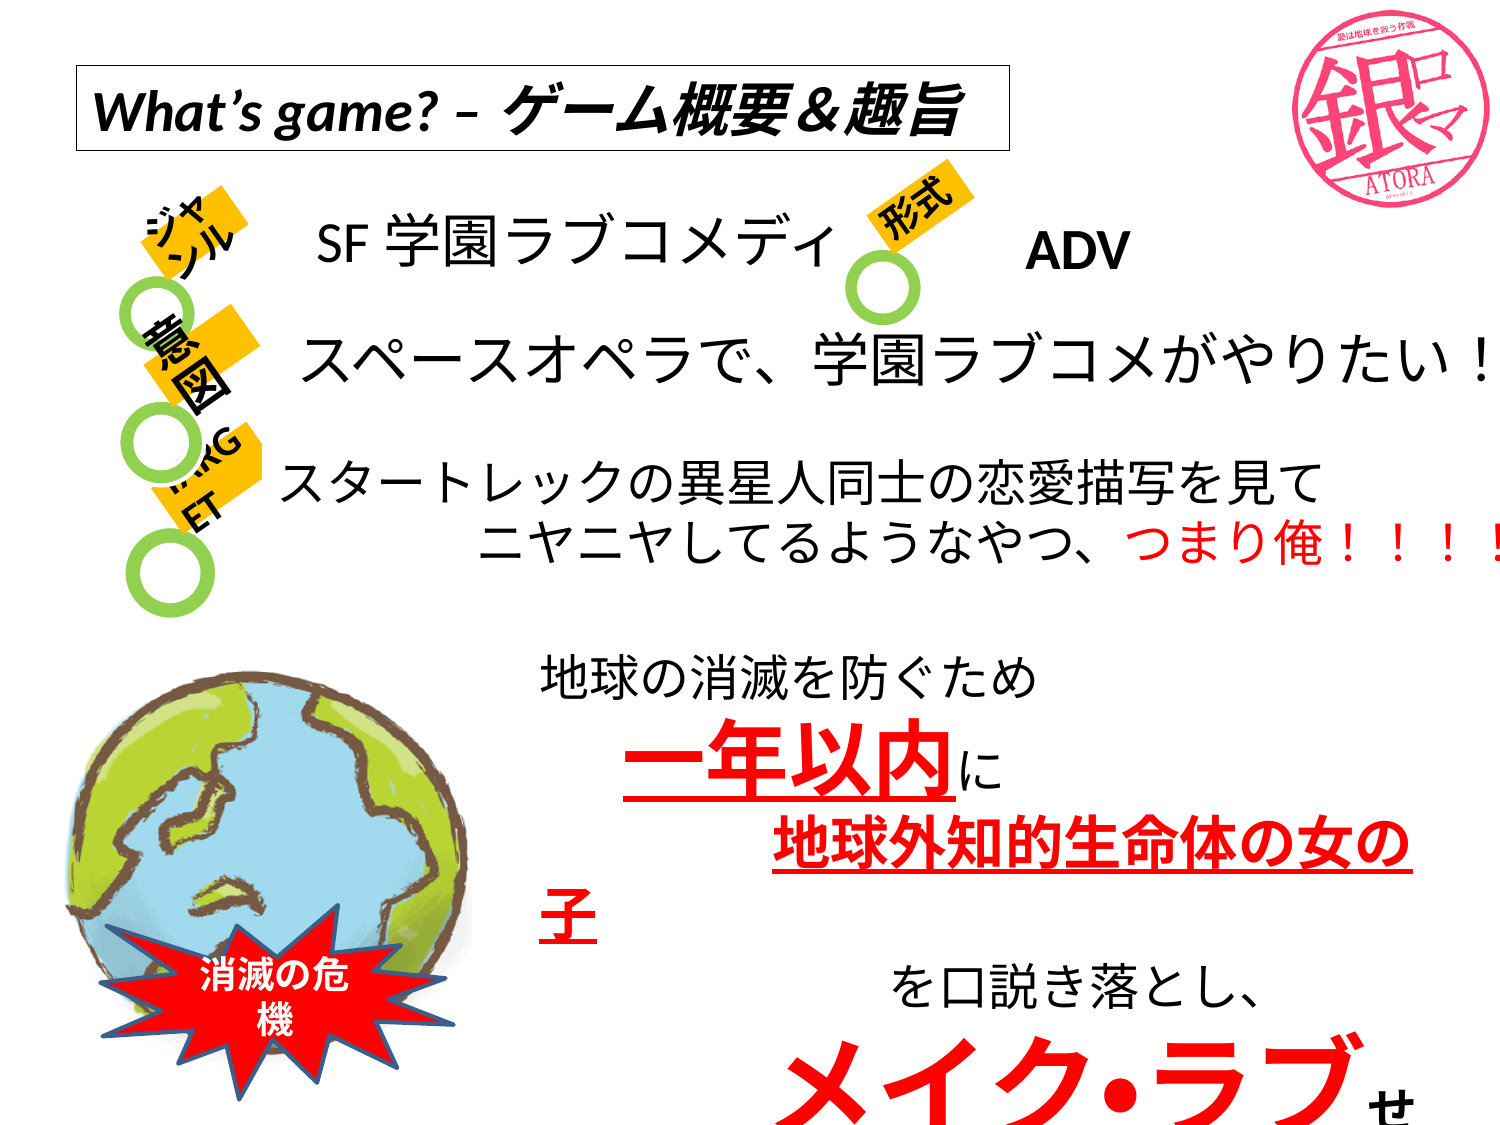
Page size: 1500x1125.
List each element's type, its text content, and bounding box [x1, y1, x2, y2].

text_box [0, 177, 373, 294]
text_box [0, 295, 385, 556]
text_box 消滅の危機 [231, 1075, 256, 1102]
text_box スペースオペラで、学園ラブコメがやりたい！ [390, 315, 706, 401]
text_box SF学園ラブコメディ [377, 196, 702, 281]
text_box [4, 563, 384, 697]
picture [52, 667, 472, 1067]
text_box スペースオペラで、学園ラブコメがやりたい！ [1100, 315, 1500, 401]
text_box 消滅の危機 [306, 1075, 322, 1085]
text_box スタートレックの異星人同士の恋愛描写を見て ニヤニヤしてるようなやつ、つまり俺！！！！ [389, 444, 1500, 580]
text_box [707, 151, 1099, 393]
text_box What’s game? –ゲーム概要＆趣旨 [76, 65, 1010, 151]
text_box 地球の消滅を防ぐため 一年以内に 地球外知的生命体の女の子 を口説き落とし、 メイク・ラブせよ！！ [524, 639, 1446, 1125]
picture [1281, 0, 1500, 219]
text_box ADV [1104, 203, 1146, 289]
